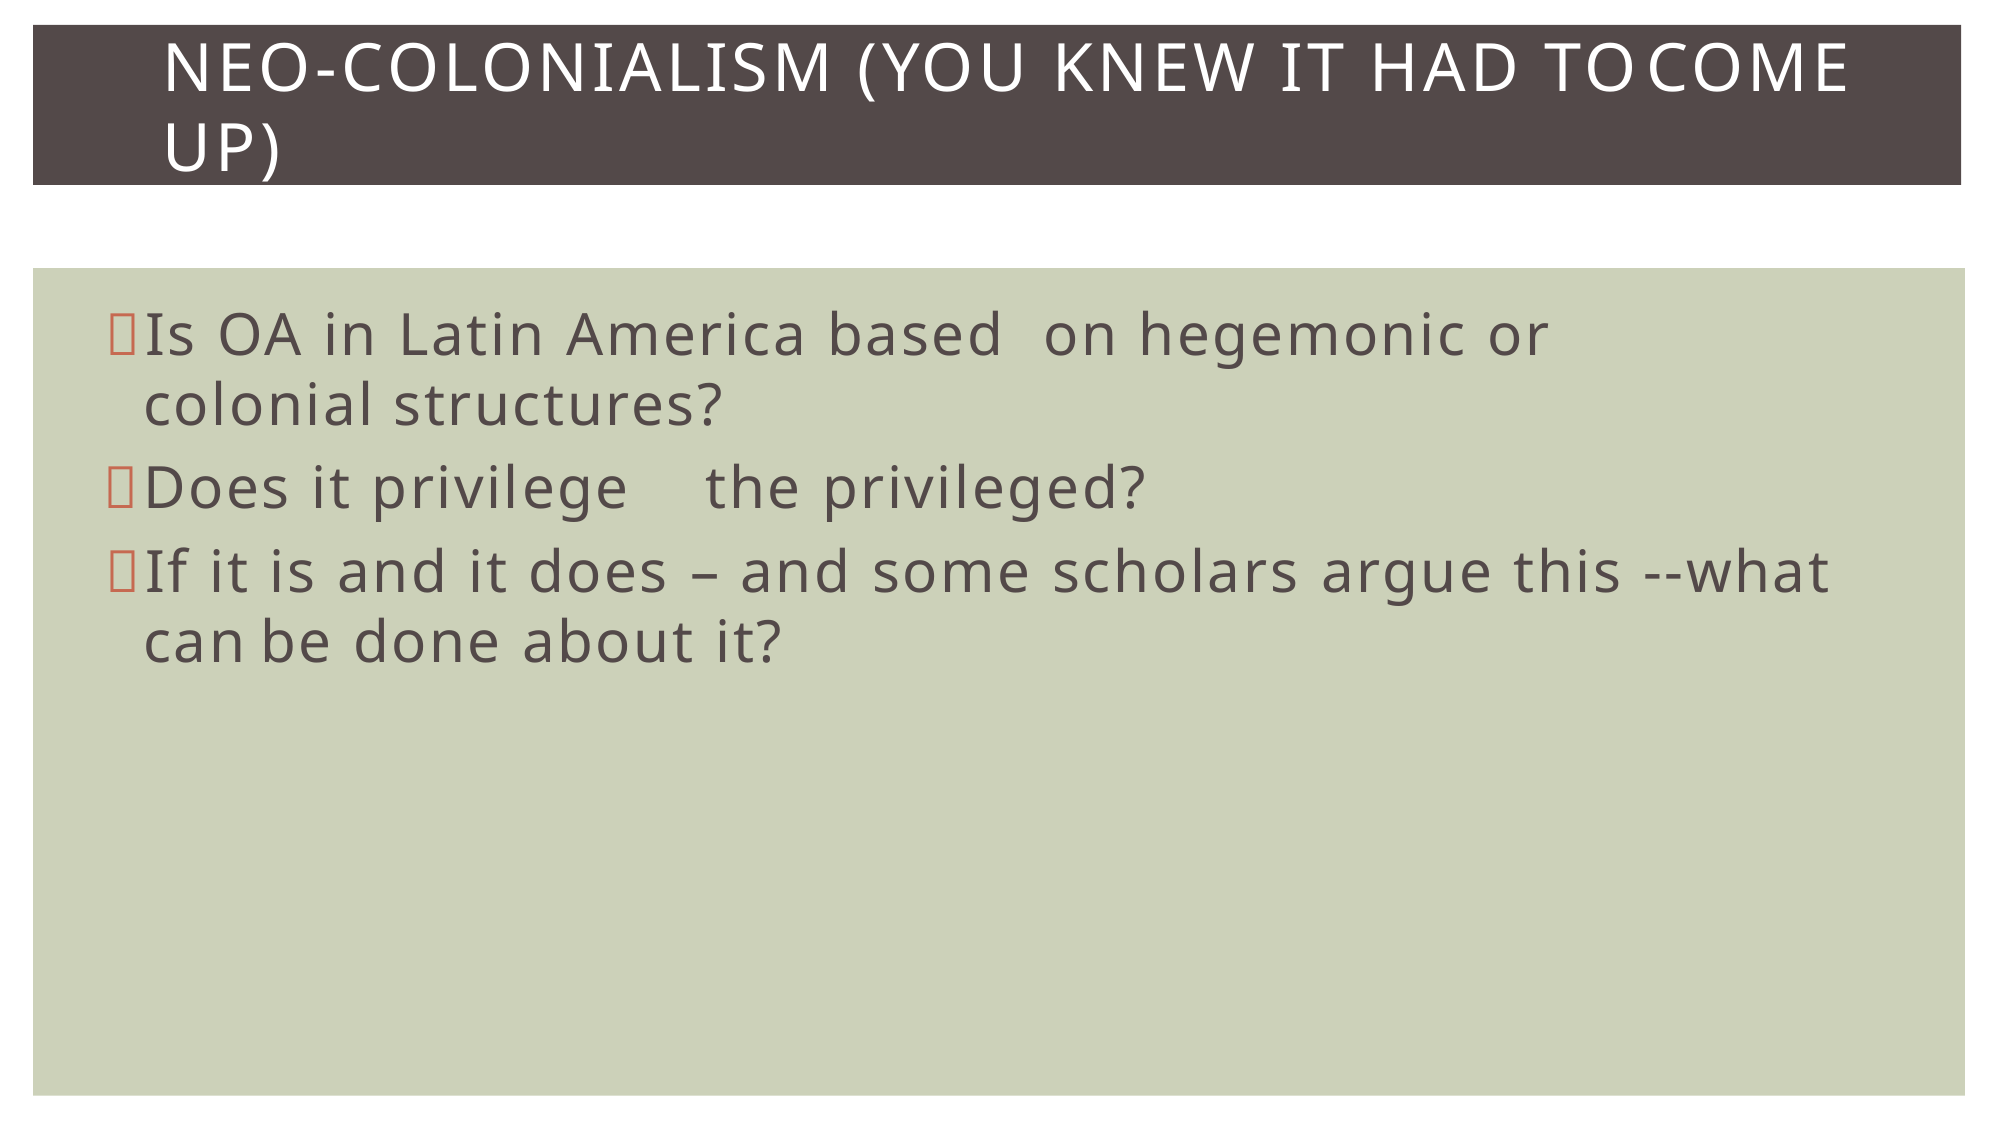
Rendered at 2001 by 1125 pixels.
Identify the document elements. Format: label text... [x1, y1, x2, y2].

text_box Is OA in Latin America based on hegemonic or colonial structures? Does it privilege the privileged? If it is and it does – and some scholars argue this --what can be done about it? [103, 296, 1831, 675]
text_box NEO-COLONIALISM (YOU KNEW IT HAD TO COME UP) [33, 24, 1962, 185]
